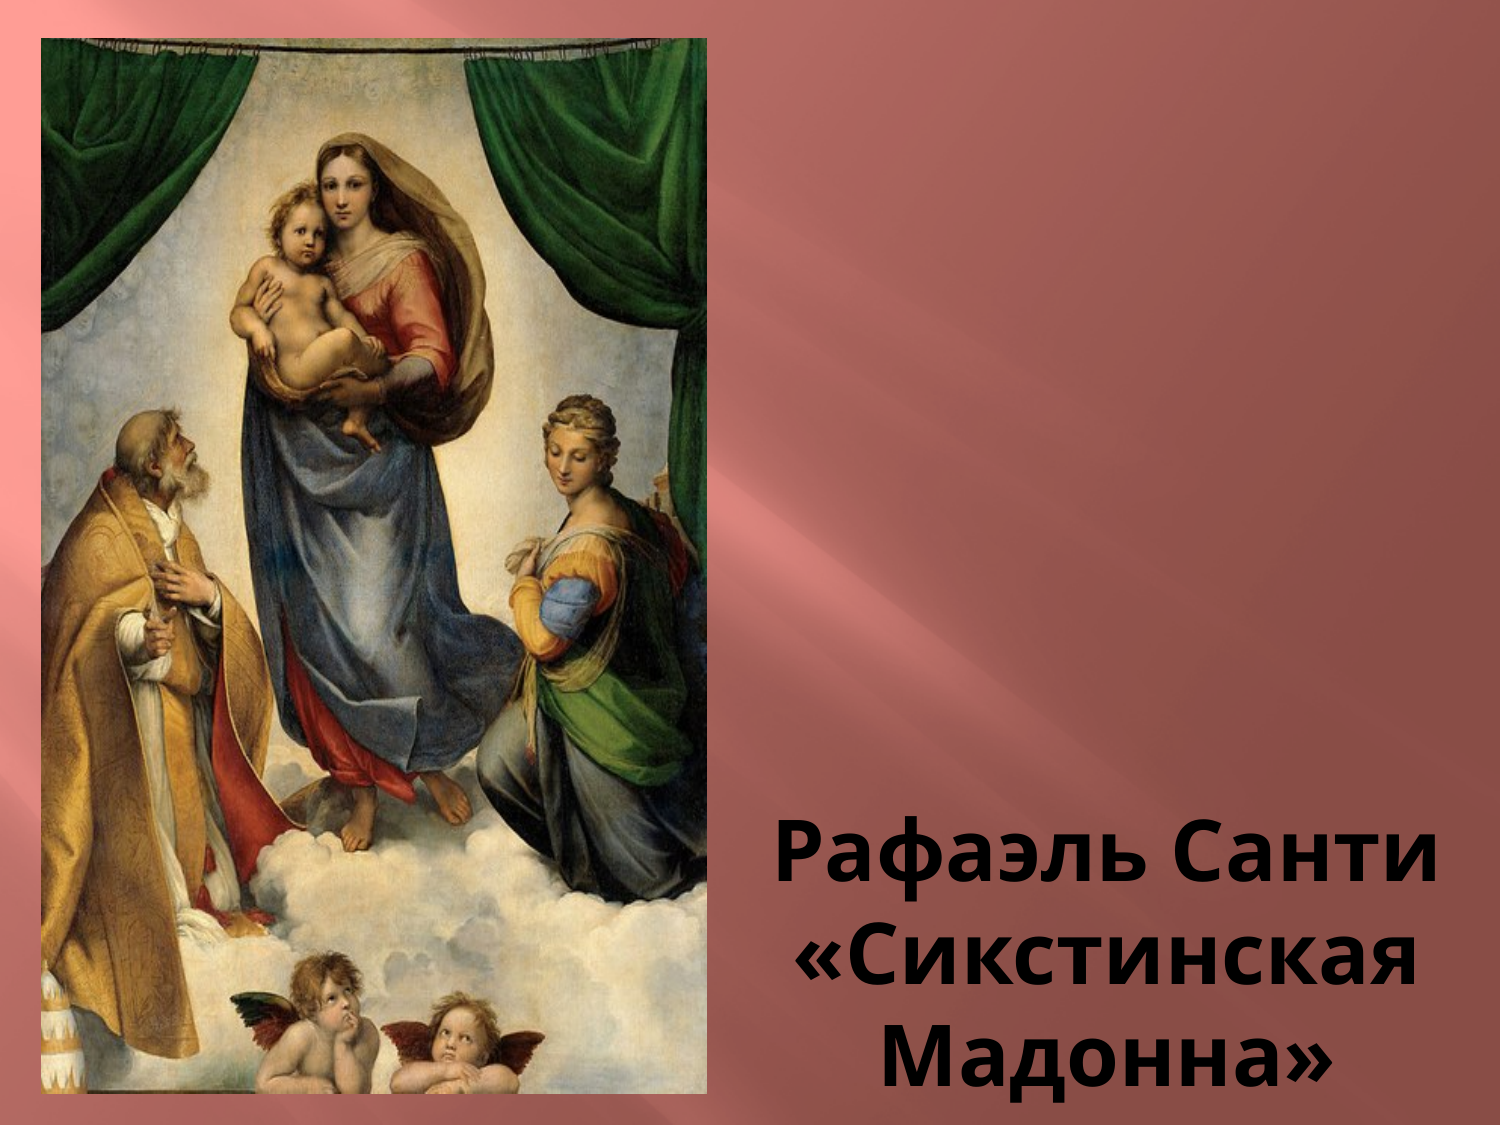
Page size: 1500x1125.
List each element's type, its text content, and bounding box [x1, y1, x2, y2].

title Рафаэль Санти «Сикстинская Мадонна» [741, 775, 1500, 1125]
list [41, 37, 707, 1095]
